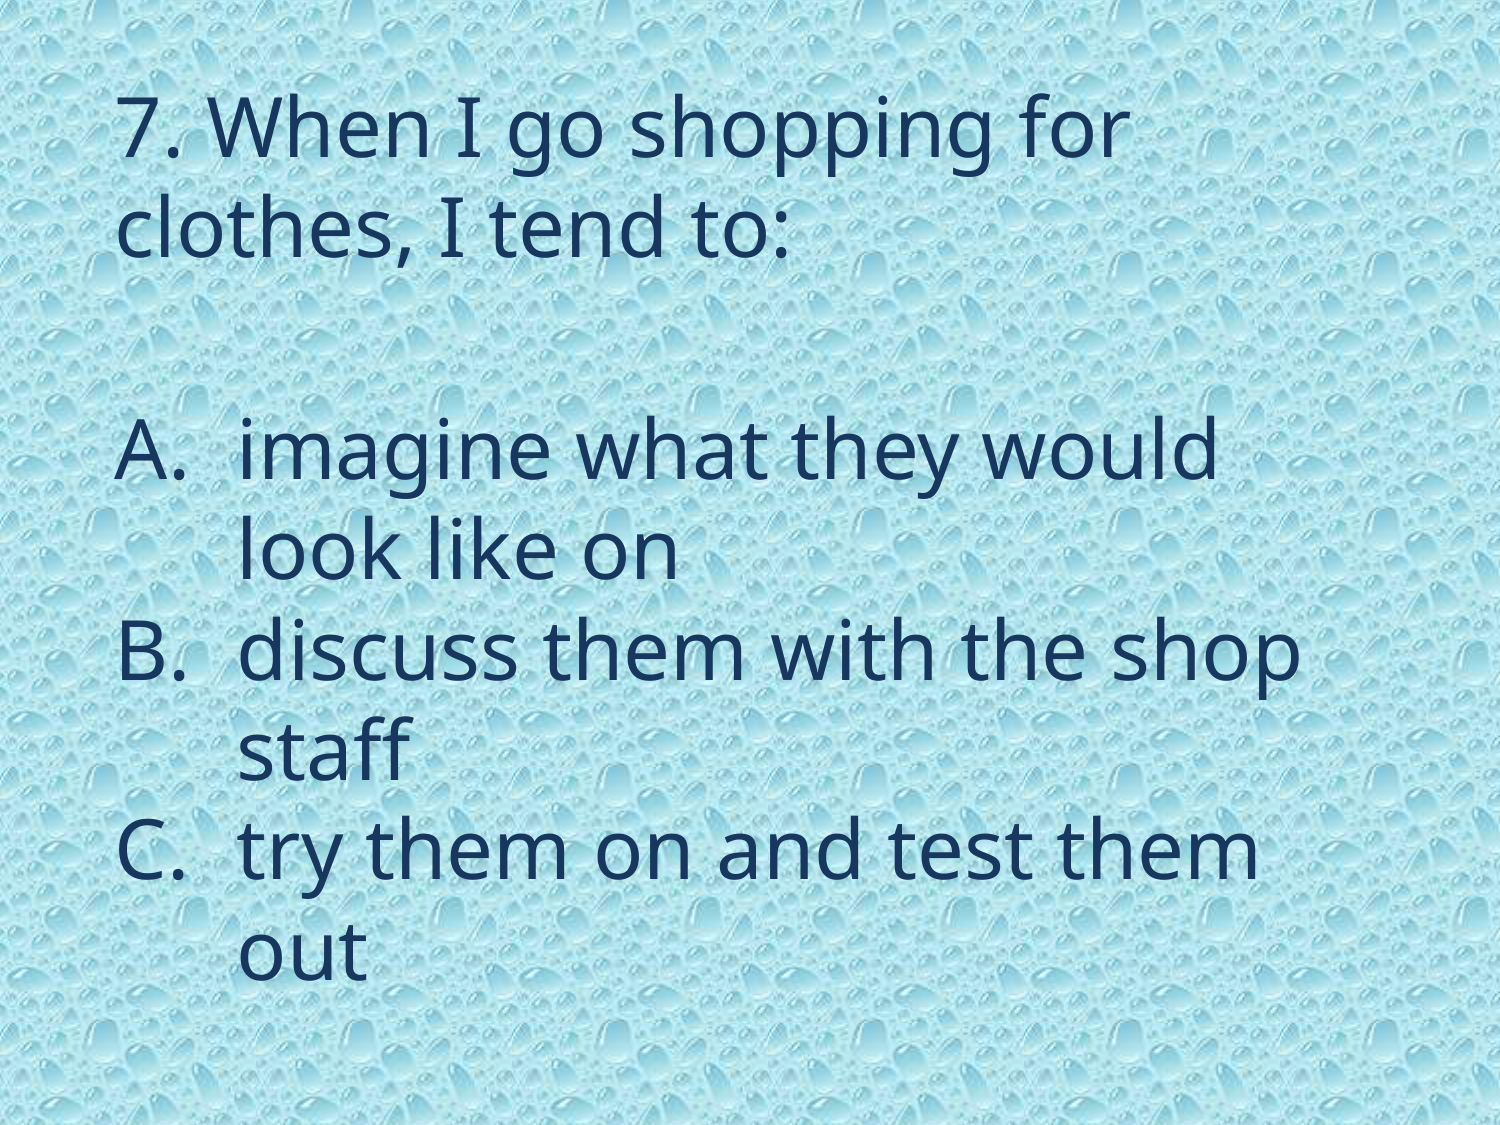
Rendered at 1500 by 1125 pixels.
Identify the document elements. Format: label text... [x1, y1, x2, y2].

text_box 7. When I go shopping for clothes, I tend to: imagine what they would look like on discuss them with the shop staff try them on and test them out [99, 66, 1400, 1004]
picture [0, 0, 1500, 1125]
